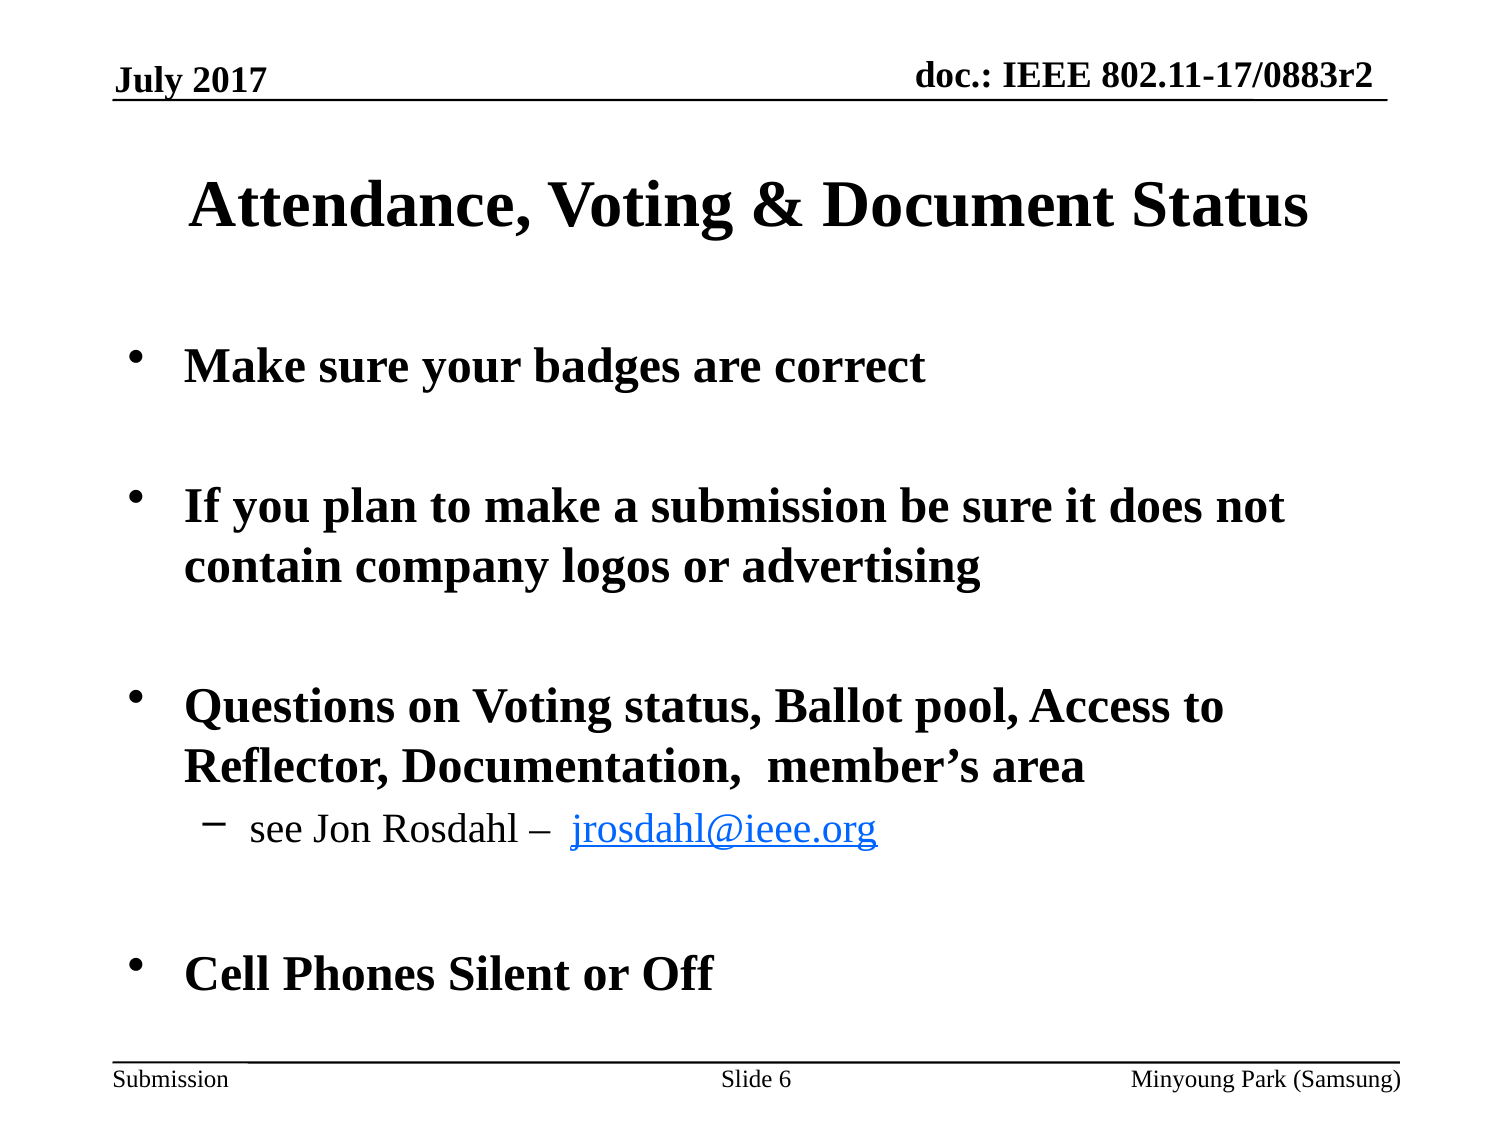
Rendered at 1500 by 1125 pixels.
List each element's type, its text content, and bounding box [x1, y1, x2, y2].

footer Minyoung Park (Samsung) [949, 1061, 1402, 1093]
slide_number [114, 54, 374, 101]
list Make sure your badges are correct If you plan to make a submission be sure it does not contain company logos or advertising Questions on Voting status, Ballot pool, Access to Reflector, Documentation, member’s area see Jon Rosdahl – jrosdahl@ieee.org Cell Phones Silent or Off [112, 324, 1388, 1000]
title Attendance, Voting & Document Status [112, 112, 1388, 288]
slide_number Slide 6 [712, 1061, 800, 1093]
